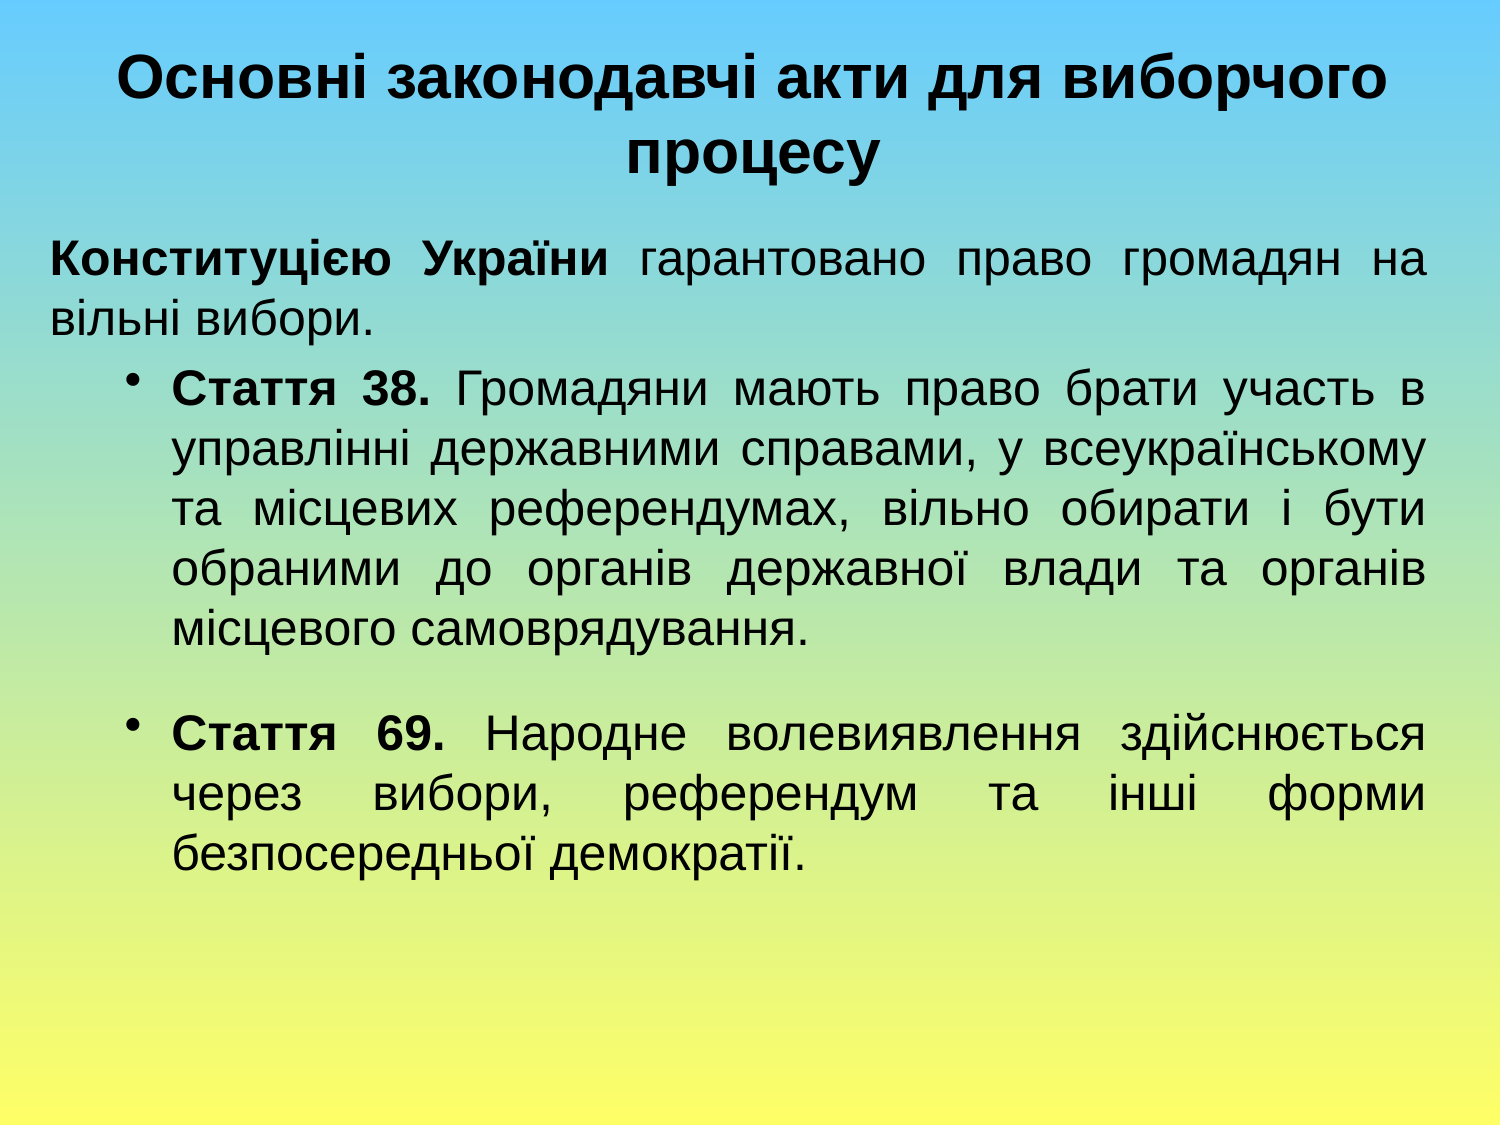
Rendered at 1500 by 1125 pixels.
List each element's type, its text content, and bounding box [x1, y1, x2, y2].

title Основні законодавчі акти для виборчого процесу [32, 0, 1475, 195]
list Конституцією України гарантовано право громадян на вільні вибори. Стаття 38. Громадяни мають право брати участь в управлінні державними справами, у всеукраїнському та місцевих референдумах, вільно обирати і бути обраними до органів державної влади та органів місцевого самоврядування. Стаття 69. Народне волевиявлення здійснюється через вибори, референдум та інші форми безпосередньої демократії. [34, 217, 1443, 969]
